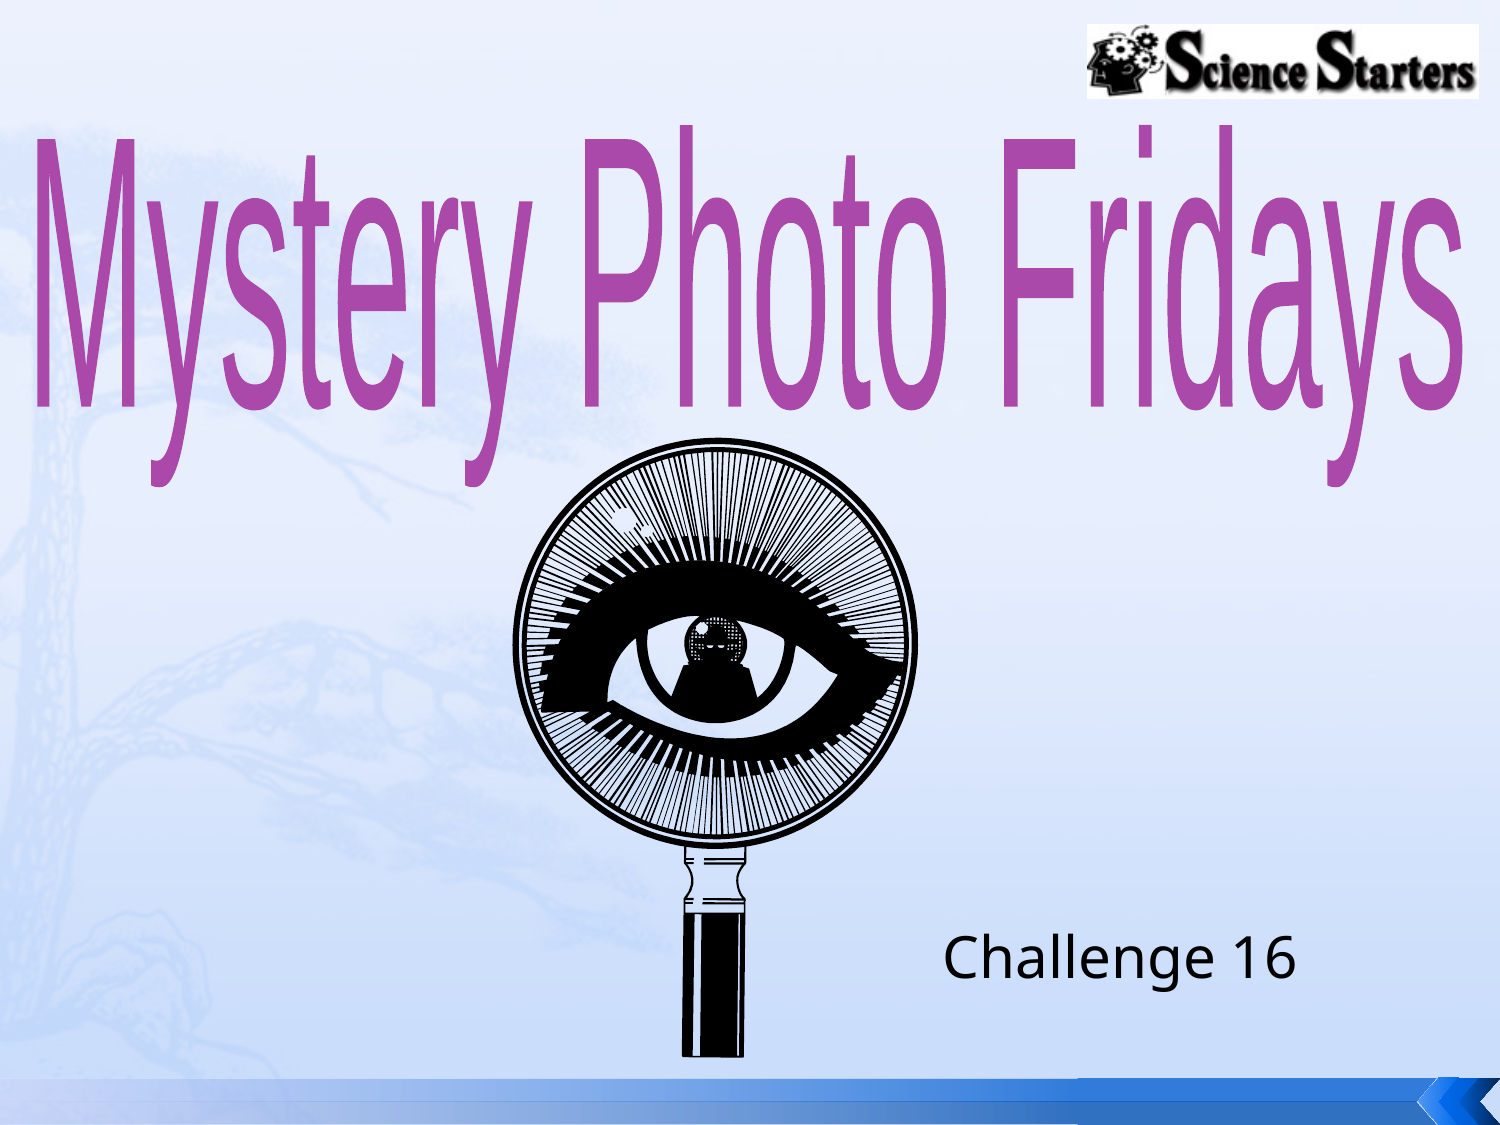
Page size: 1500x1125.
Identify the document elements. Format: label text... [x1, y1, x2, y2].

picture [511, 436, 920, 1059]
subtitle Challenge 16 [924, 912, 1313, 1026]
picture [1086, 24, 1479, 99]
